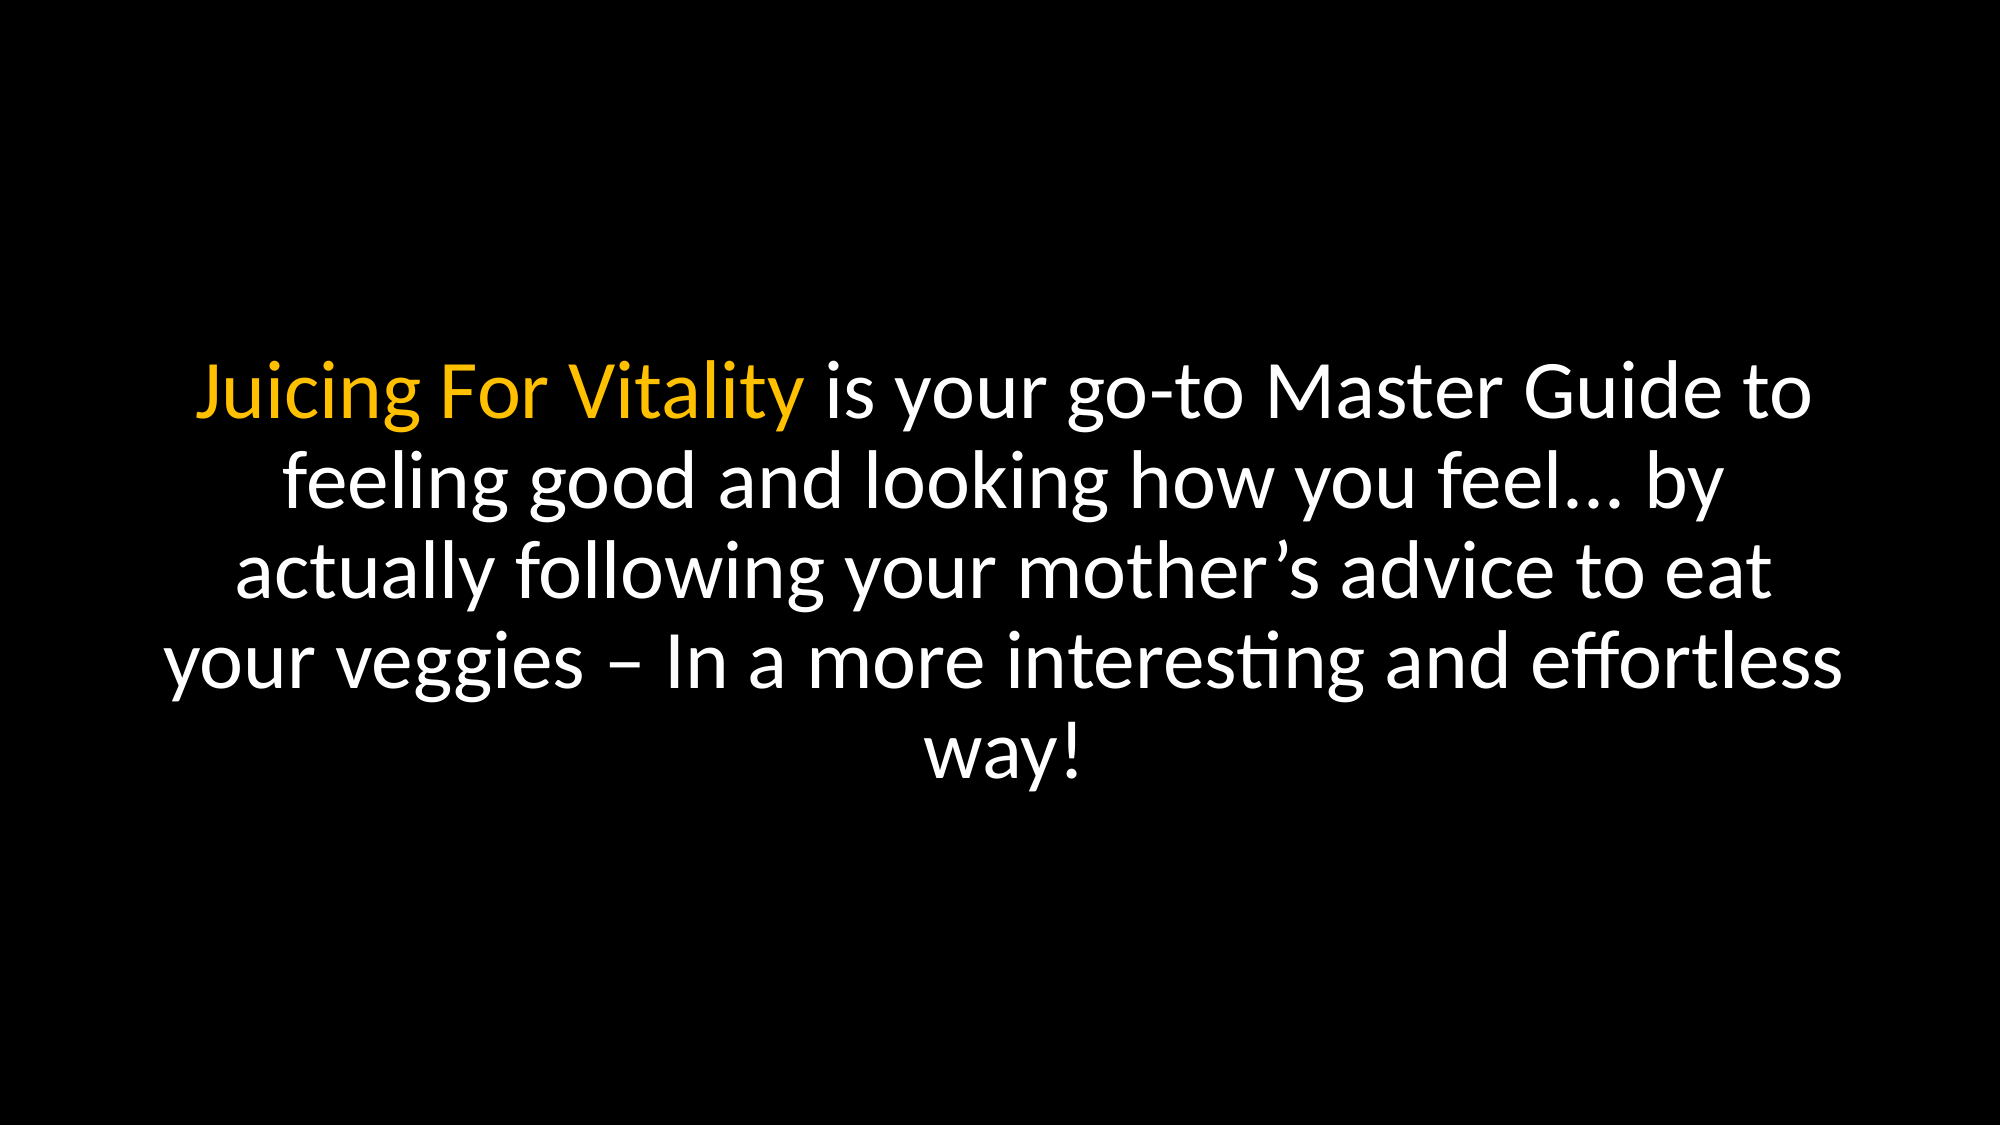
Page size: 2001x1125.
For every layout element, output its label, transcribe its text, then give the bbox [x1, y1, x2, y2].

list Juicing For Vitality is your go-to Master Guide to feeling good and looking how you feel... by actually following your mother’s advice to eat your veggies – In a more interesting and effortless way! [142, 339, 1868, 894]
